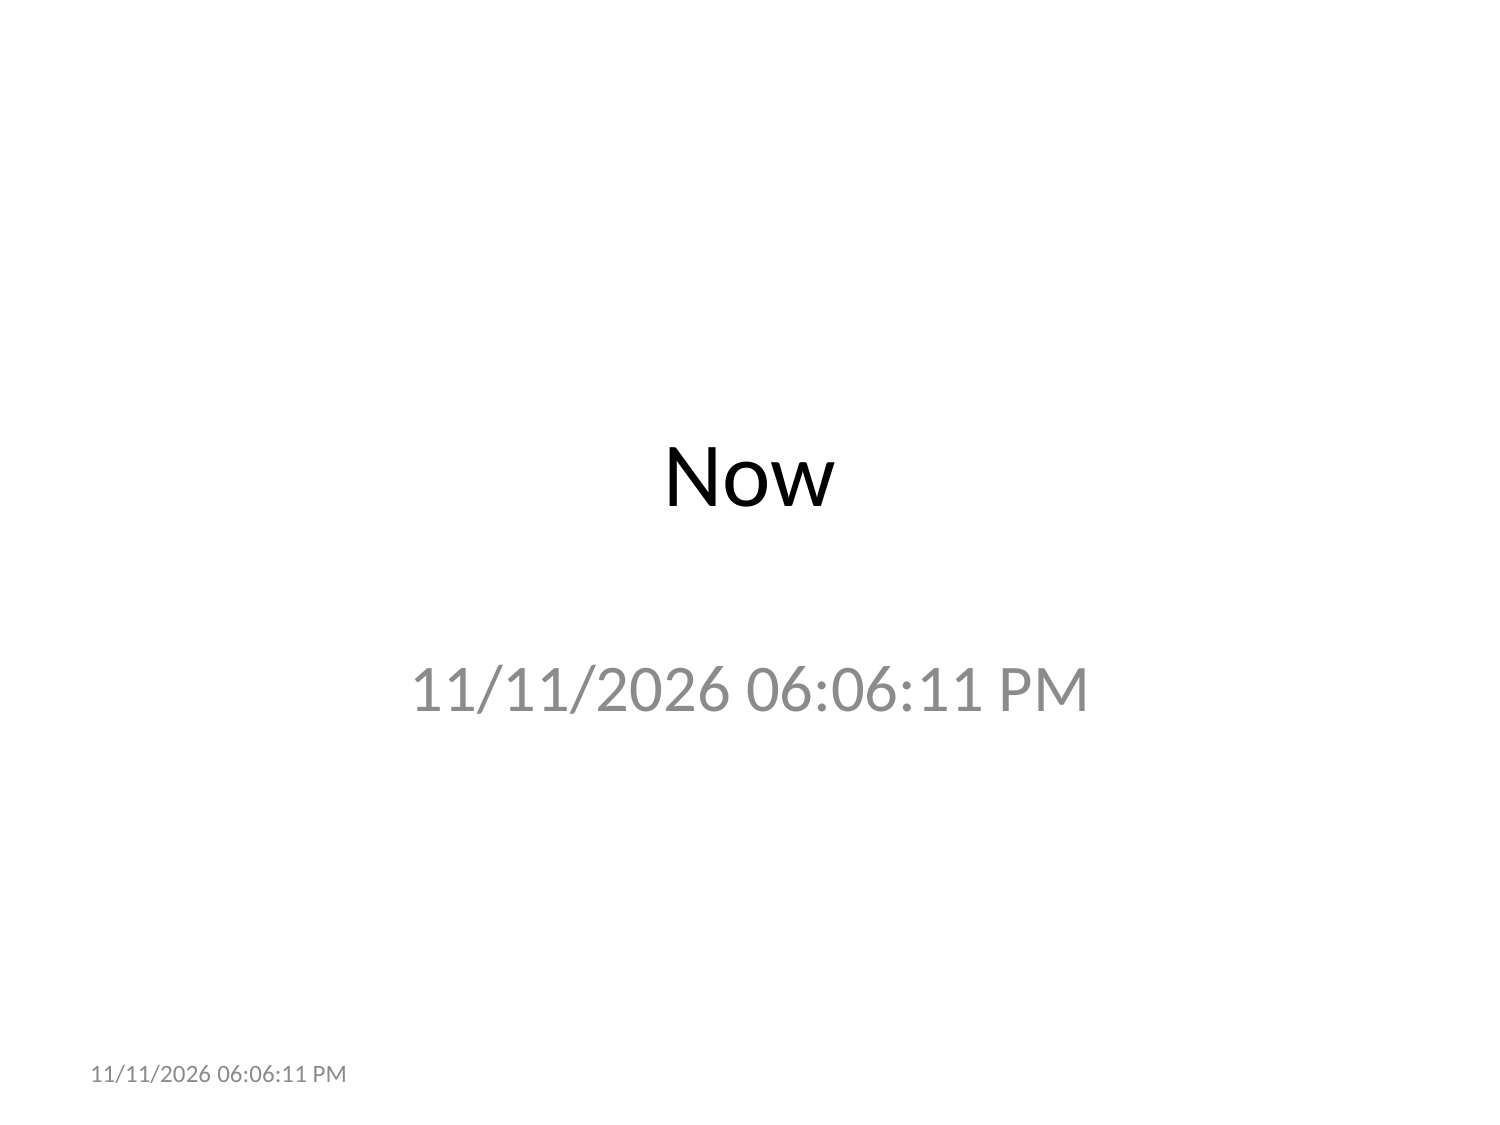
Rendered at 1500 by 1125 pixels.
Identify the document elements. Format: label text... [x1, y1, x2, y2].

subtitle 2011-12-19 10:20:04 AM [225, 637, 1275, 925]
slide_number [75, 1042, 425, 1103]
title Now [112, 349, 1388, 591]
